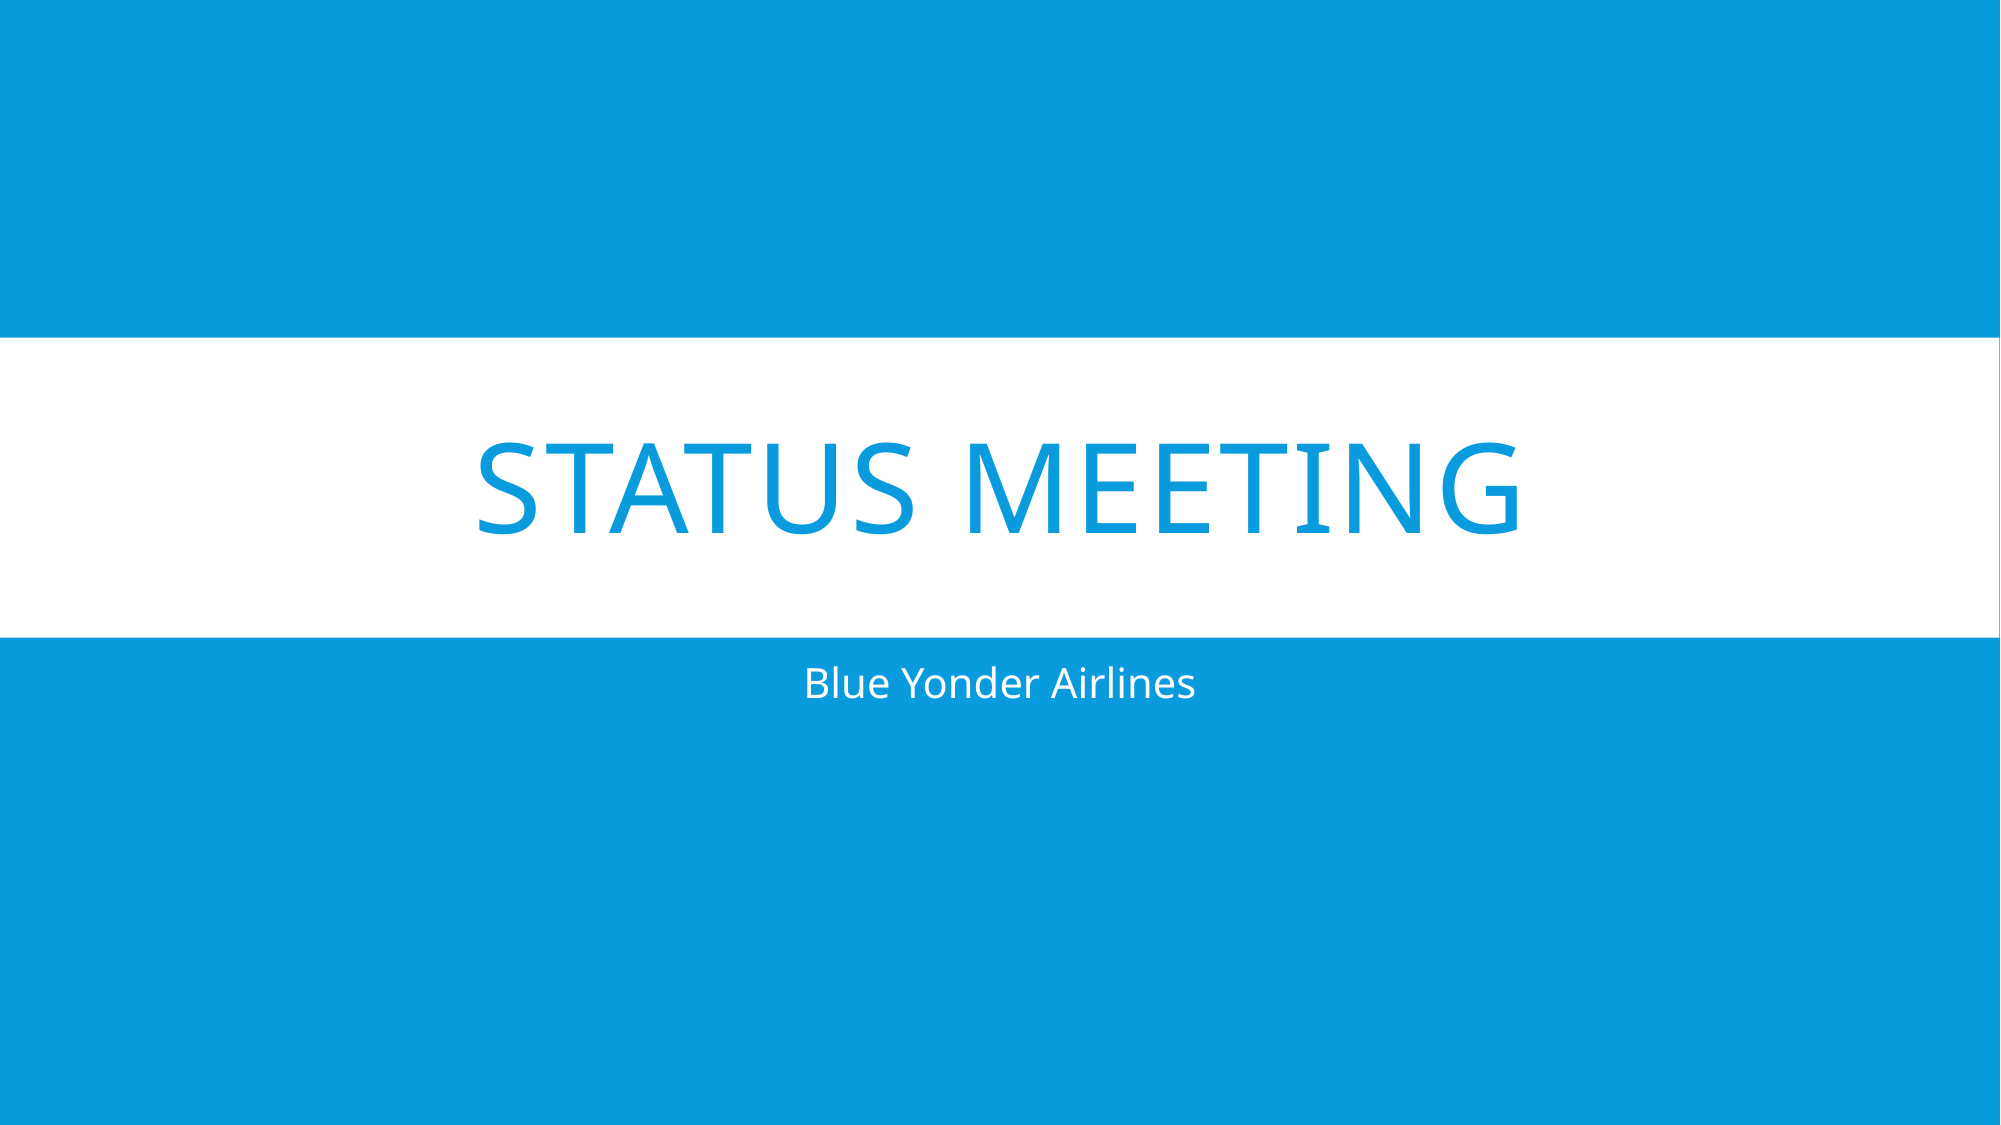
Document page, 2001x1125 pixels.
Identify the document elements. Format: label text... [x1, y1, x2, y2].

title Status Meeting [60, 355, 1942, 641]
subtitle Blue Yonder Airlines [249, 655, 1750, 871]
